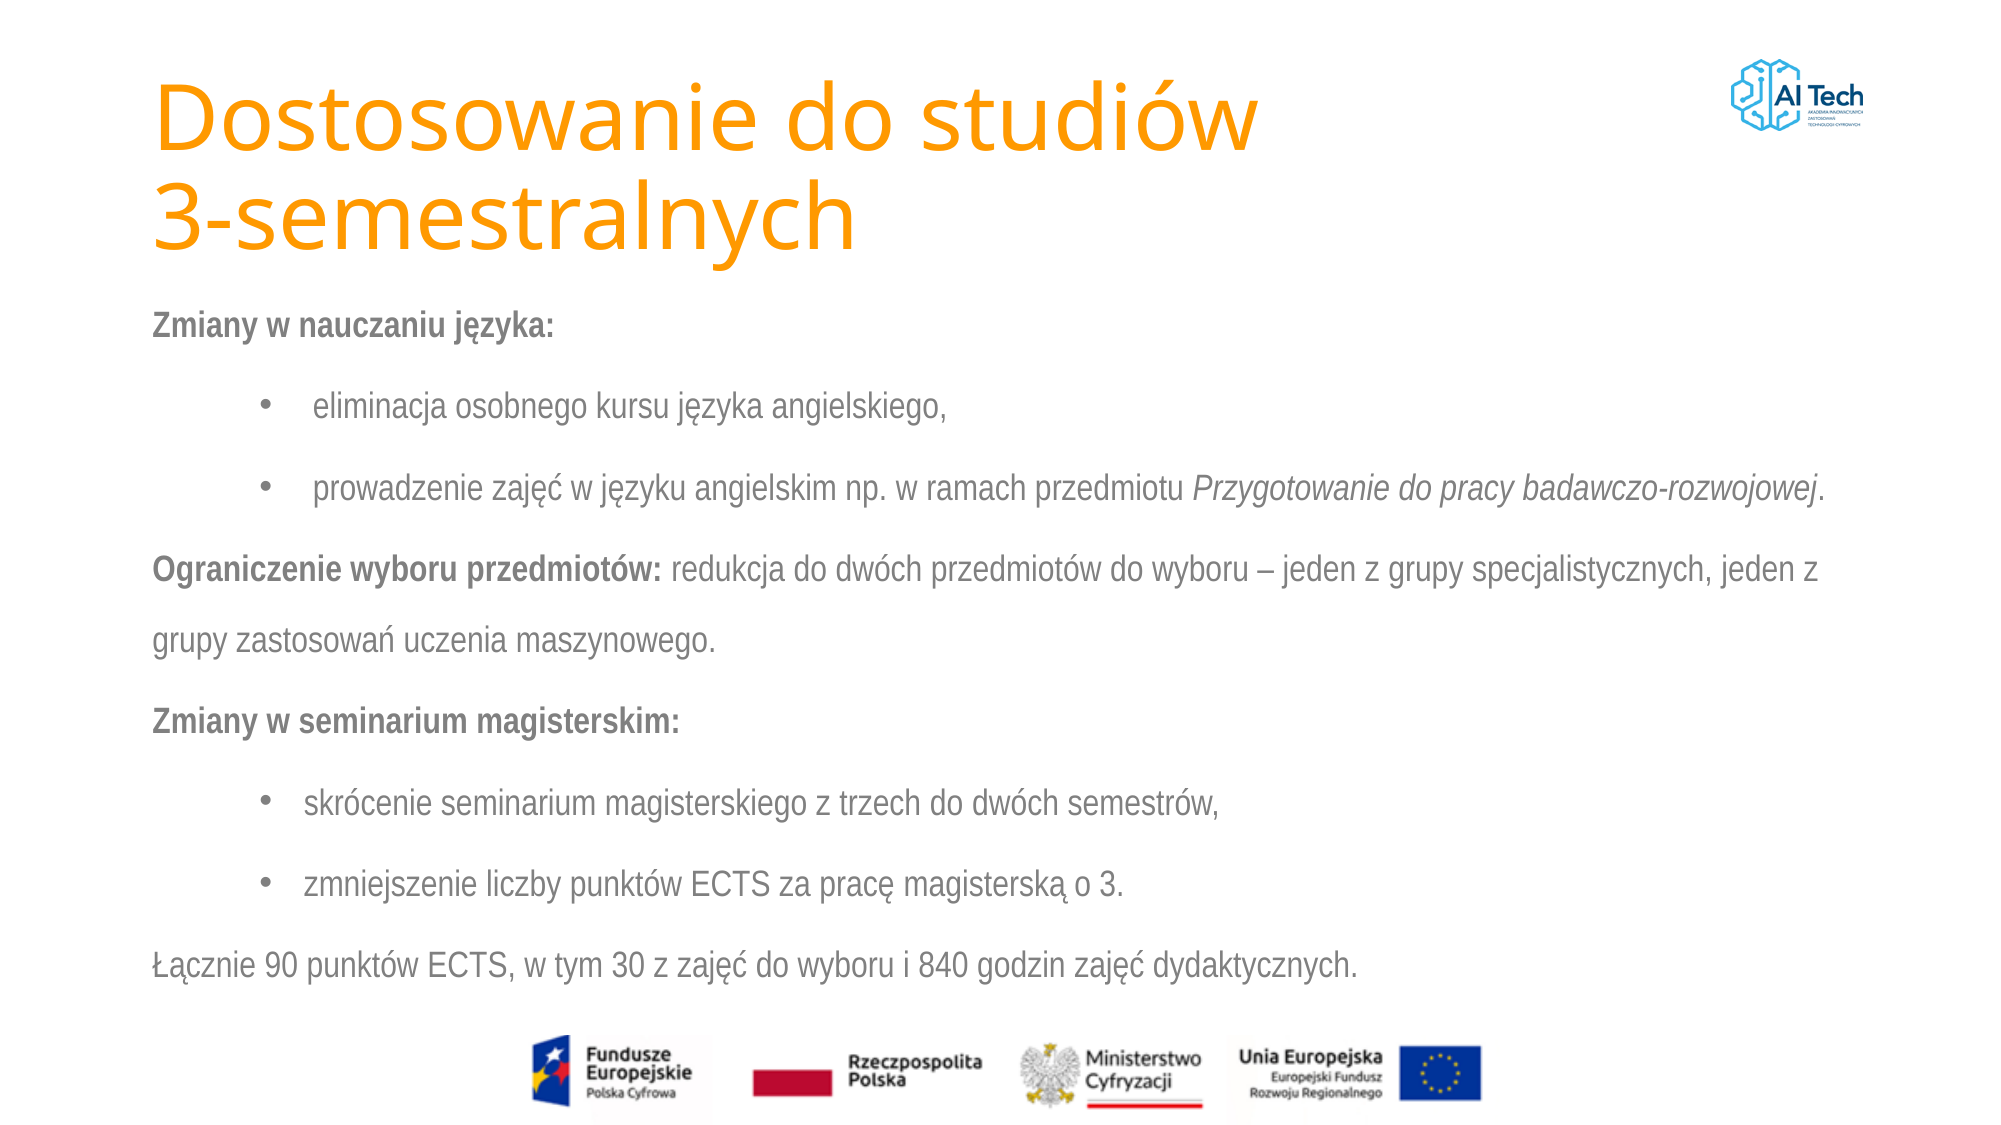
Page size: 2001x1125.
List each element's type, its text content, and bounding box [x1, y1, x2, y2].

list Zmiany w nauczaniu języka: eliminacja osobnego kursu języka angielskiego, prowadzenie zajęć w języku angielskim np. w ramach przedmiotu Przygotowanie do pracy badawczo-rozwojowej. Ograniczenie wyboru przedmiotów: redukcja do dwóch przedmiotów do wyboru – jeden z grupy specjalistycznych, jeden z grupy zastosowań uczenia maszynowego. Zmiany w seminarium magisterskim: skrócenie seminarium magisterskiego z trzech do dwóch semestrów, zmniejszenie liczby punktów ECTS za pracę magisterską o 3. Łącznie 90 punktów ECTS, w tym 30 z zajęć do wyboru i 840 godzin zajęć dydaktycznych. [137, 266, 1863, 1066]
picture [499, 1066, 1501, 1125]
title Dostosowanie do studiów 3-semestralnych [137, 59, 1998, 281]
